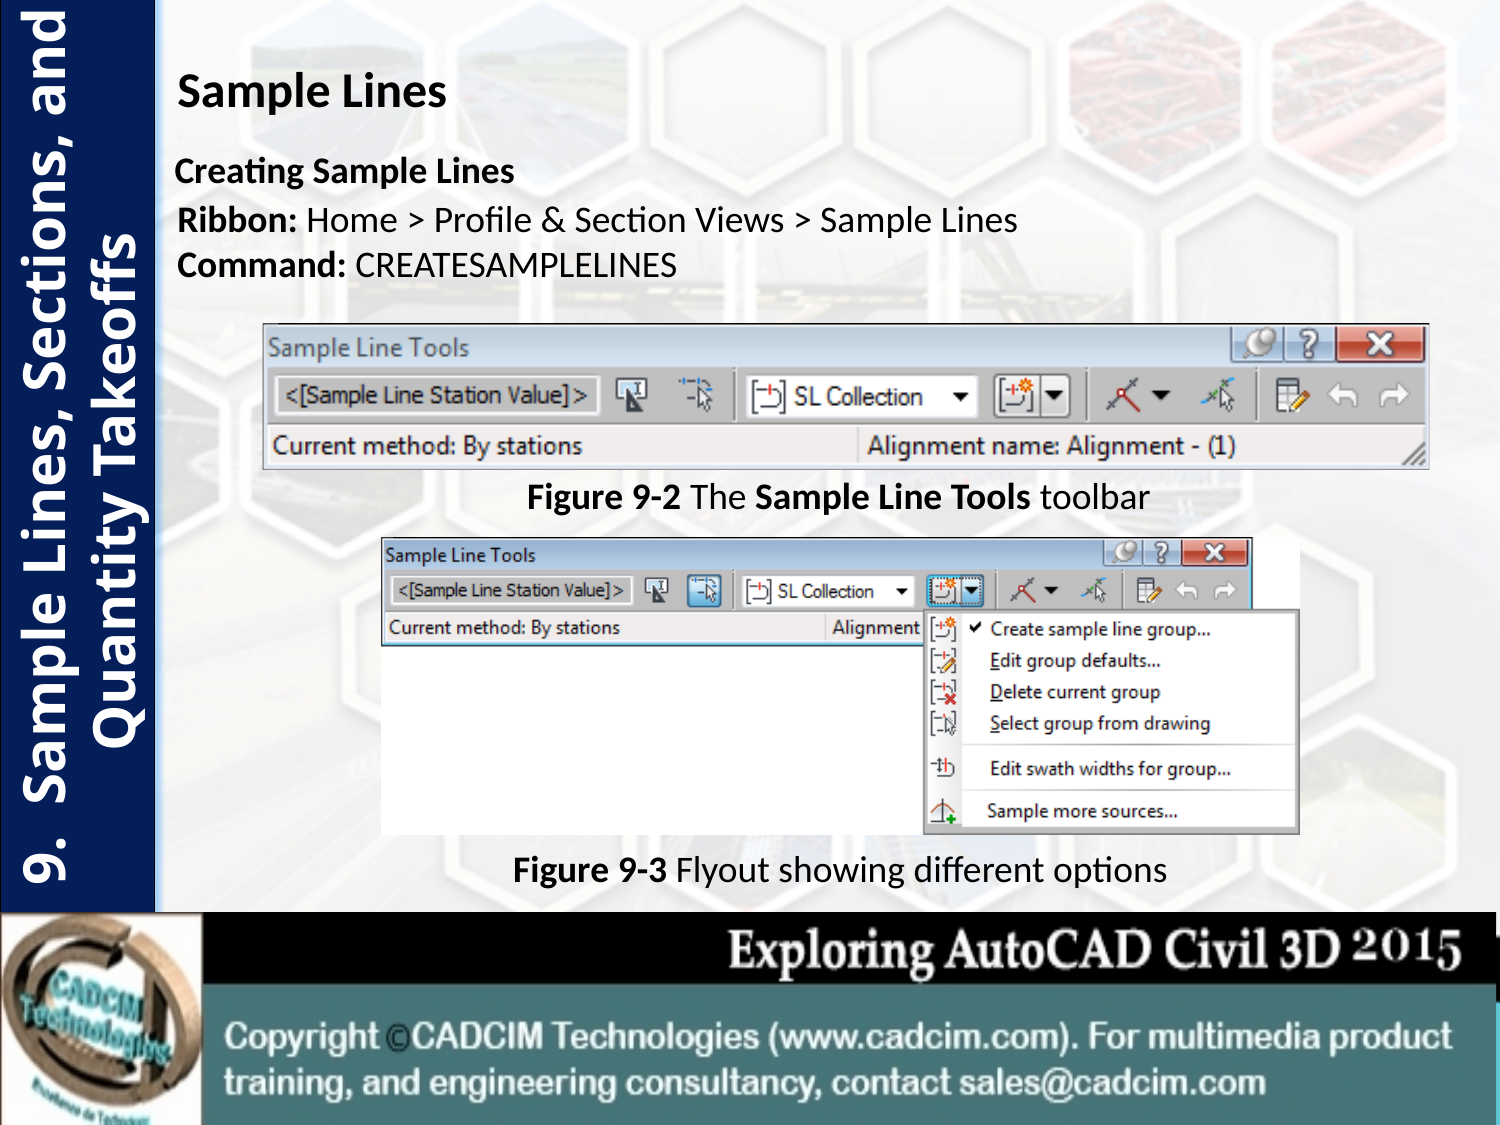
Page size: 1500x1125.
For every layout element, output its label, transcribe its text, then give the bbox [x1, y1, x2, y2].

text_box Ribbon: Home > Profile & Section Views > Sample Lines Command: CREATESAMPLELINES [162, 187, 1125, 293]
picture [0, 0, 1500, 1125]
text_box Figure 9-3 Flyout showing different options [465, 837, 1216, 897]
text_box Sample Lines [162, 49, 913, 125]
text_box Figure 9-2 The Sample Line Tools toolbar [512, 470, 1207, 525]
text_box Creating Sample Lines [159, 138, 910, 199]
